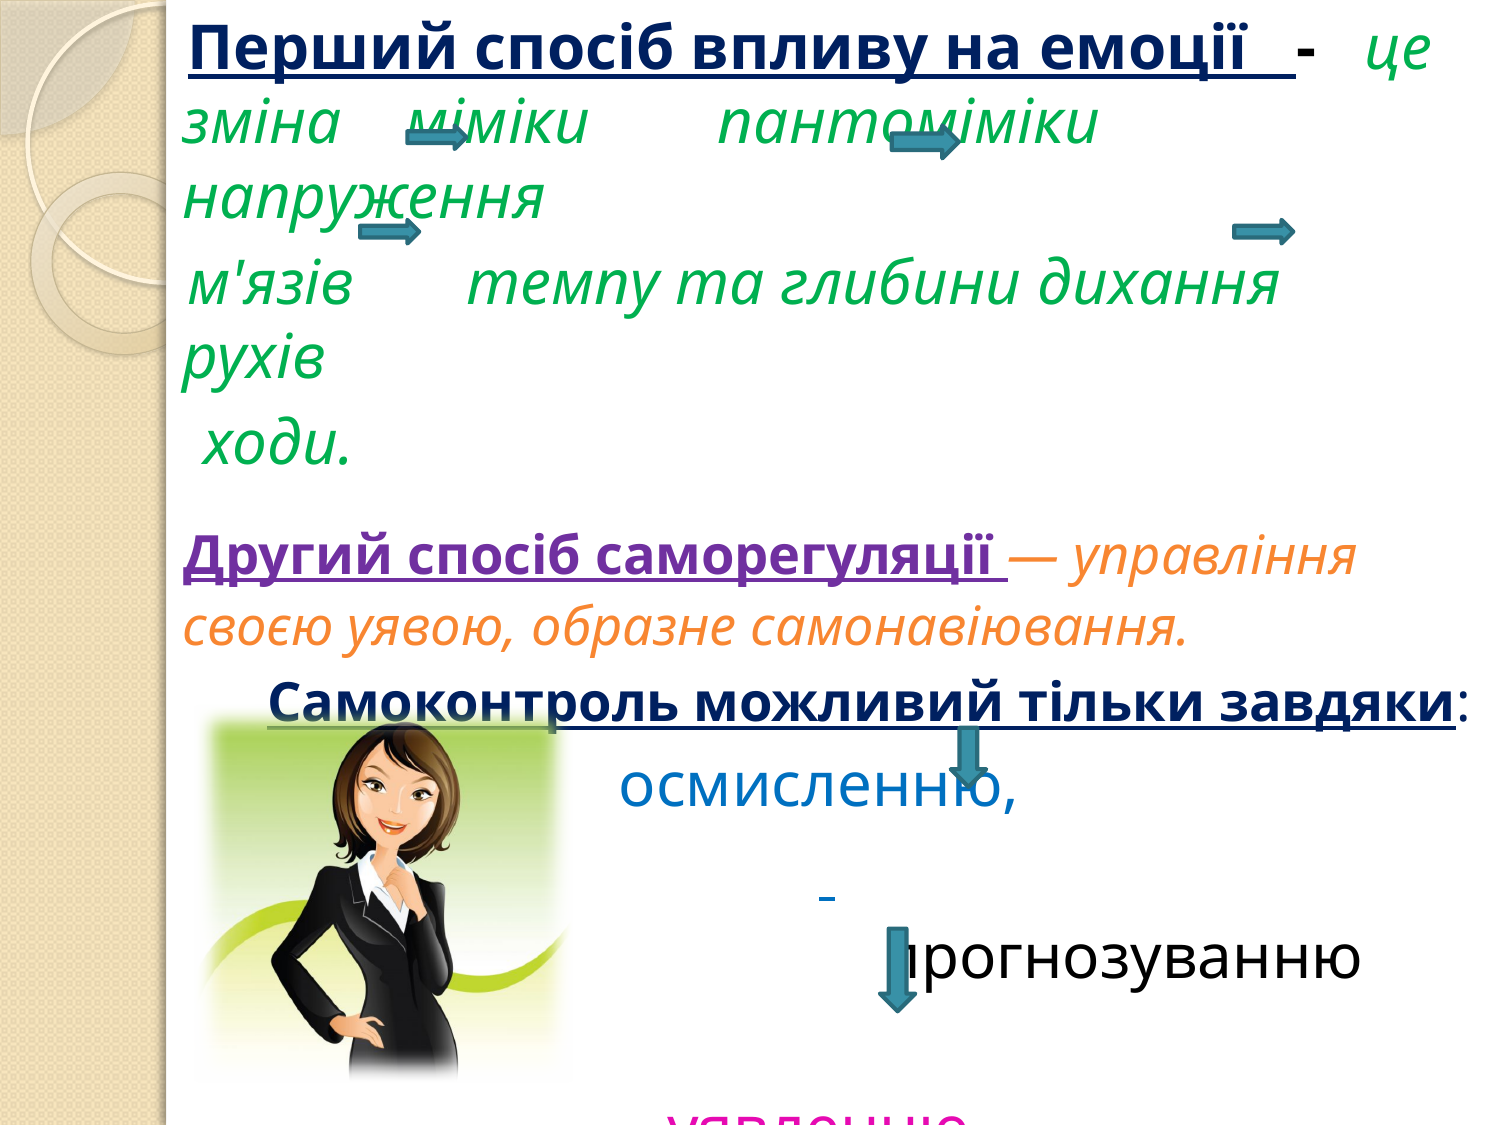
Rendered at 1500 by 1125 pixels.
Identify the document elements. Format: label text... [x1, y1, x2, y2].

text_box [948, 725, 989, 789]
text_box [889, 123, 961, 161]
text_box [1232, 217, 1296, 246]
text_box [877, 926, 918, 1014]
text_box [405, 123, 469, 151]
list Перший спосіб впливу на емоції - це зміна міміки пантоміміки напруження м'язів темпу та глибини дихання рухів ходи. Другий спосіб саморегуляції — управління своєю уявою, образне самонавіювання. Самоконтроль можливий тільки завдяки: осмисленню, прогнозуванню уявленню [112, 0, 1500, 1125]
picture [194, 703, 574, 1083]
text_box [358, 217, 422, 246]
